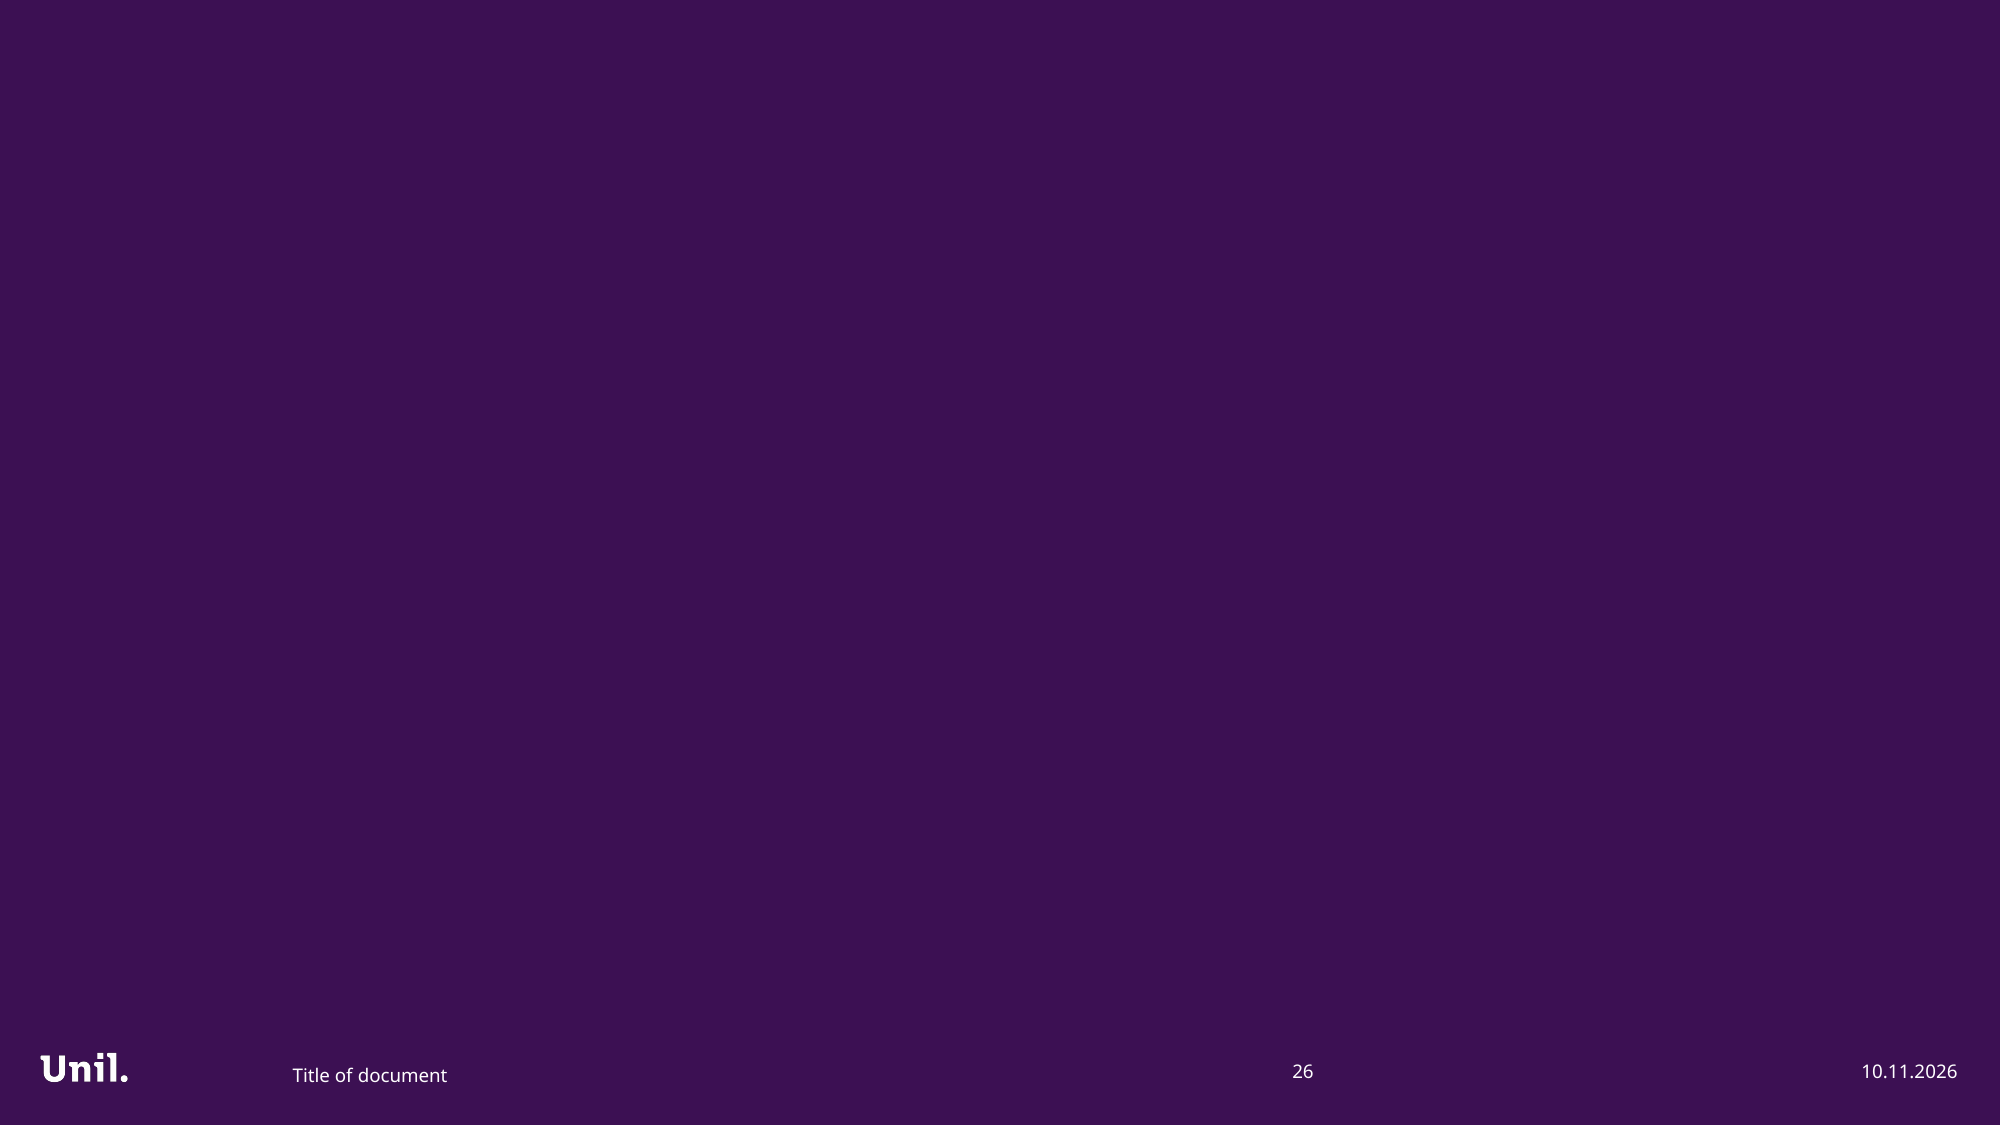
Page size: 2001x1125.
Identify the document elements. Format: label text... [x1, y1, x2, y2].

picture [27, 1042, 141, 1095]
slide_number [1789, 1026, 1958, 1086]
slide_number 26 [1250, 1037, 1355, 1086]
footer Title of document [292, 1011, 1048, 1087]
